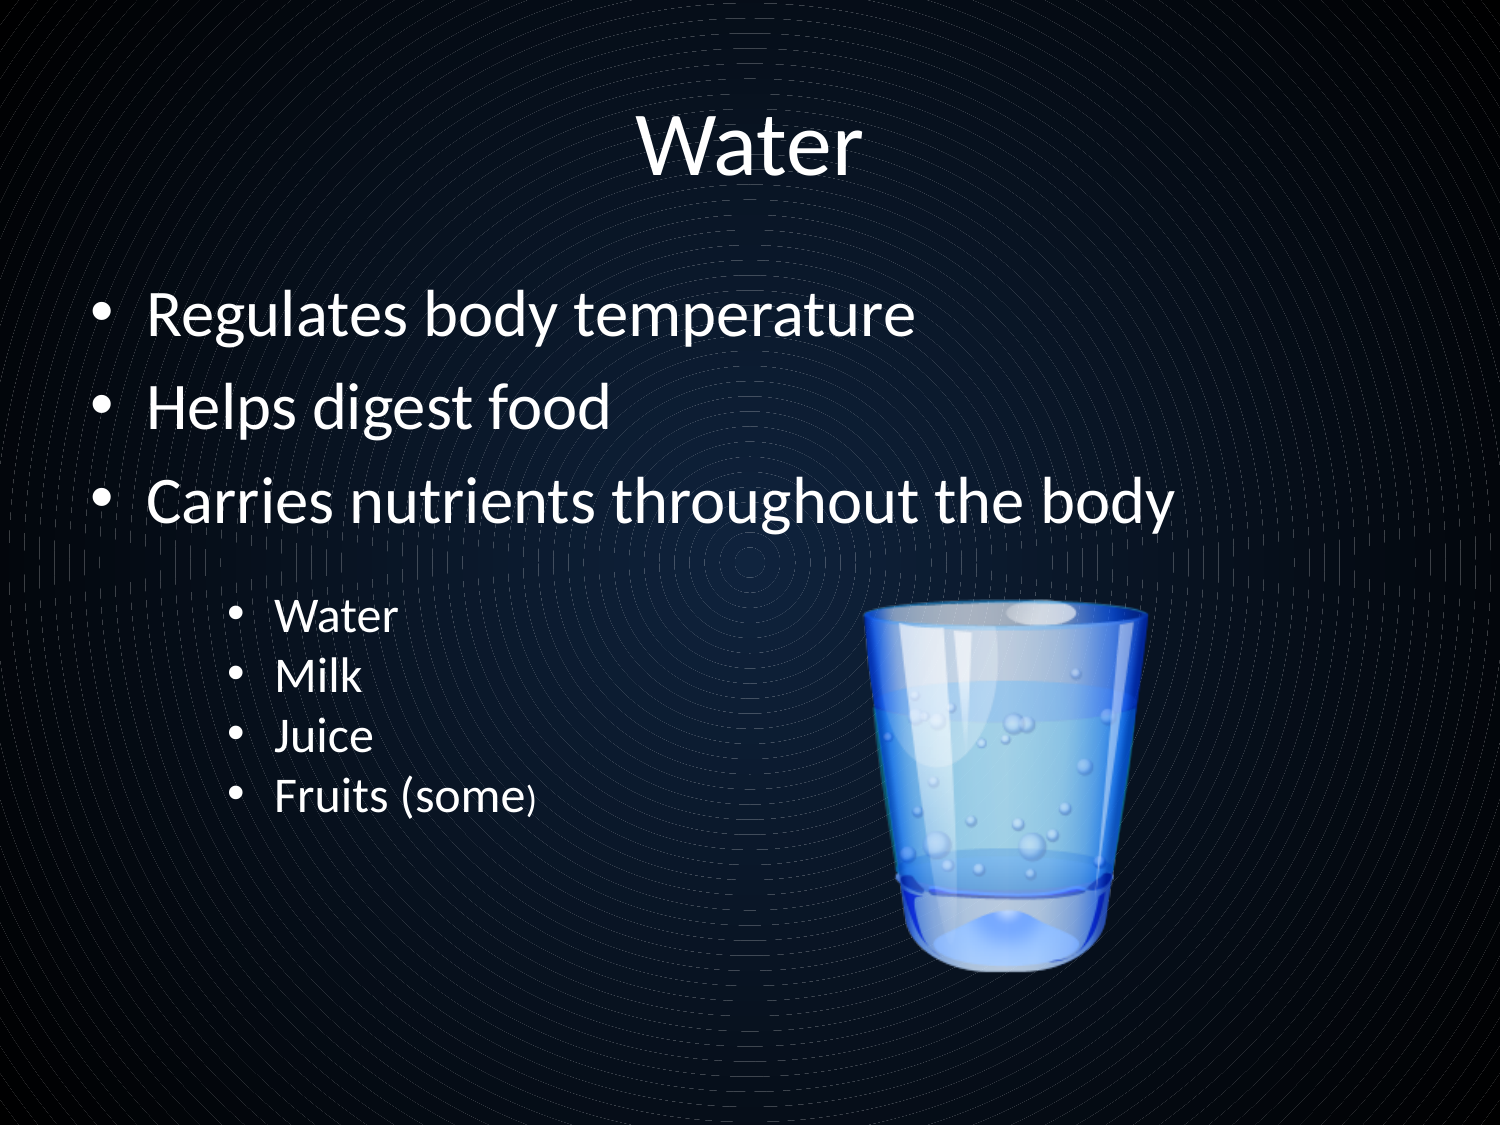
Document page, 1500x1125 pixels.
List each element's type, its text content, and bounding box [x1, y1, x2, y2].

picture [774, 537, 1226, 988]
list Regulates body temperature Helps digest food Carries nutrients throughout the body [75, 262, 1425, 588]
text_box Water Milk Juice Fruits (some) [212, 574, 588, 830]
title Water [75, 45, 1425, 233]
